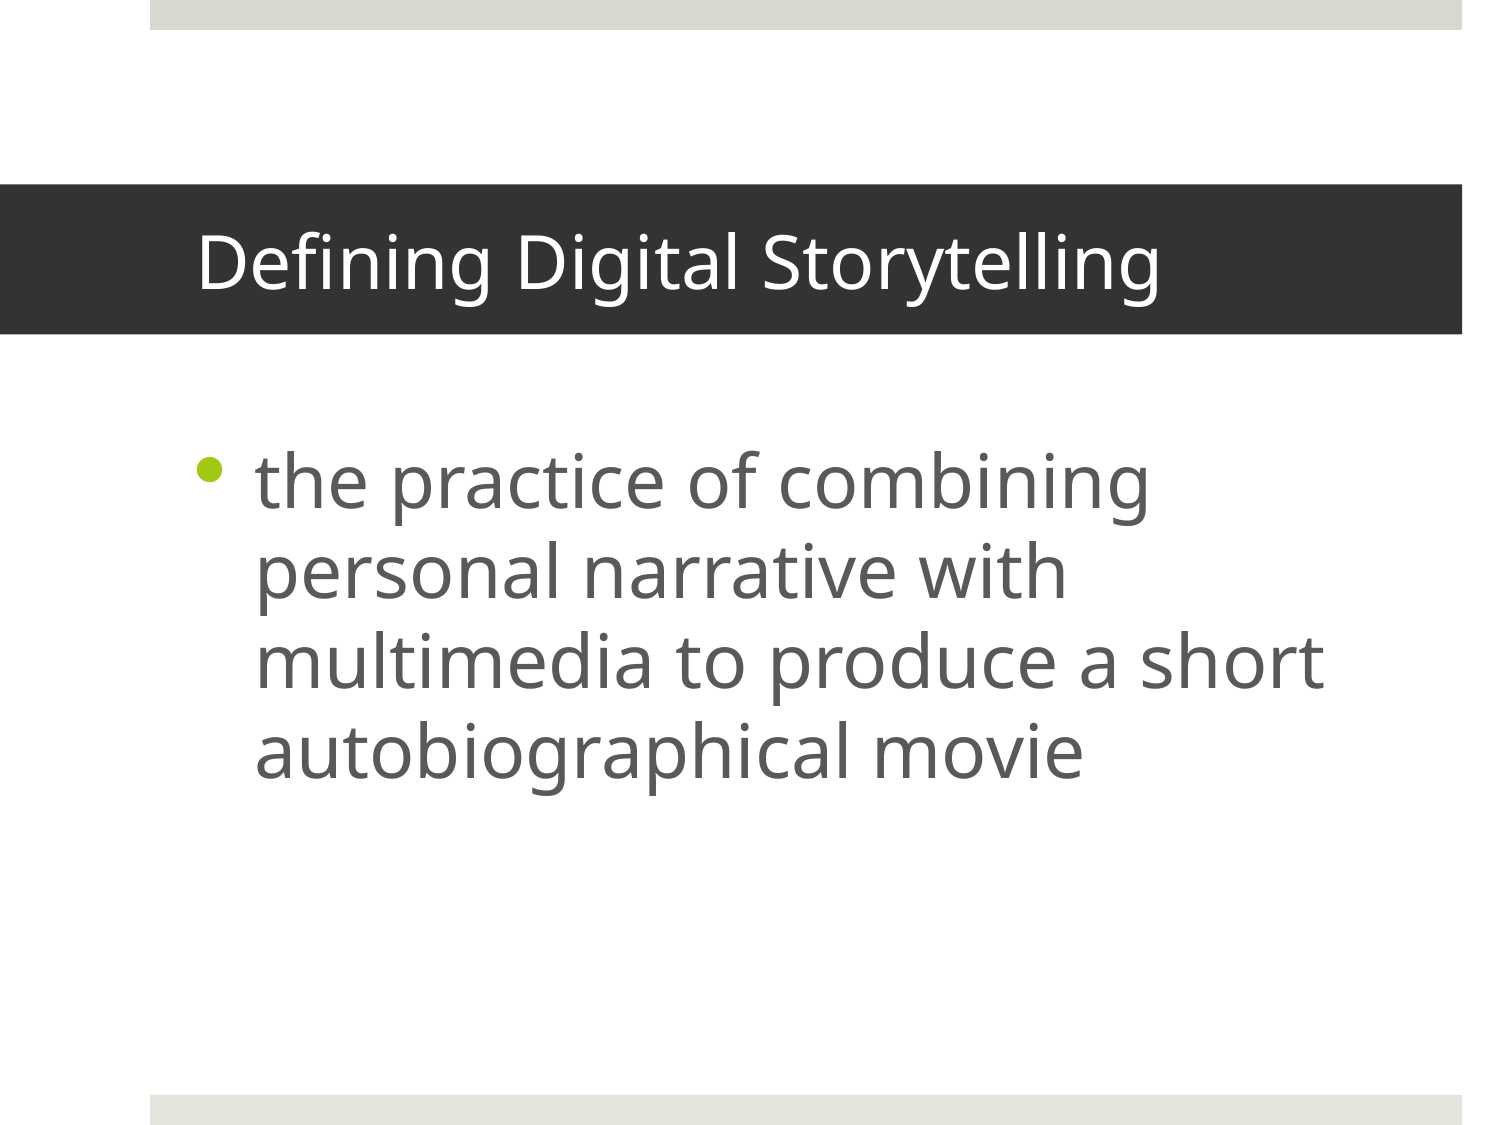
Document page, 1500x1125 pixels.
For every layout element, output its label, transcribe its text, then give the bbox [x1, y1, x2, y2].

title Defining Digital Storytelling [0, 184, 1463, 335]
list the practice of combining personal narrative with multimedia to produce a short autobiographical movie [182, 425, 1432, 1028]
